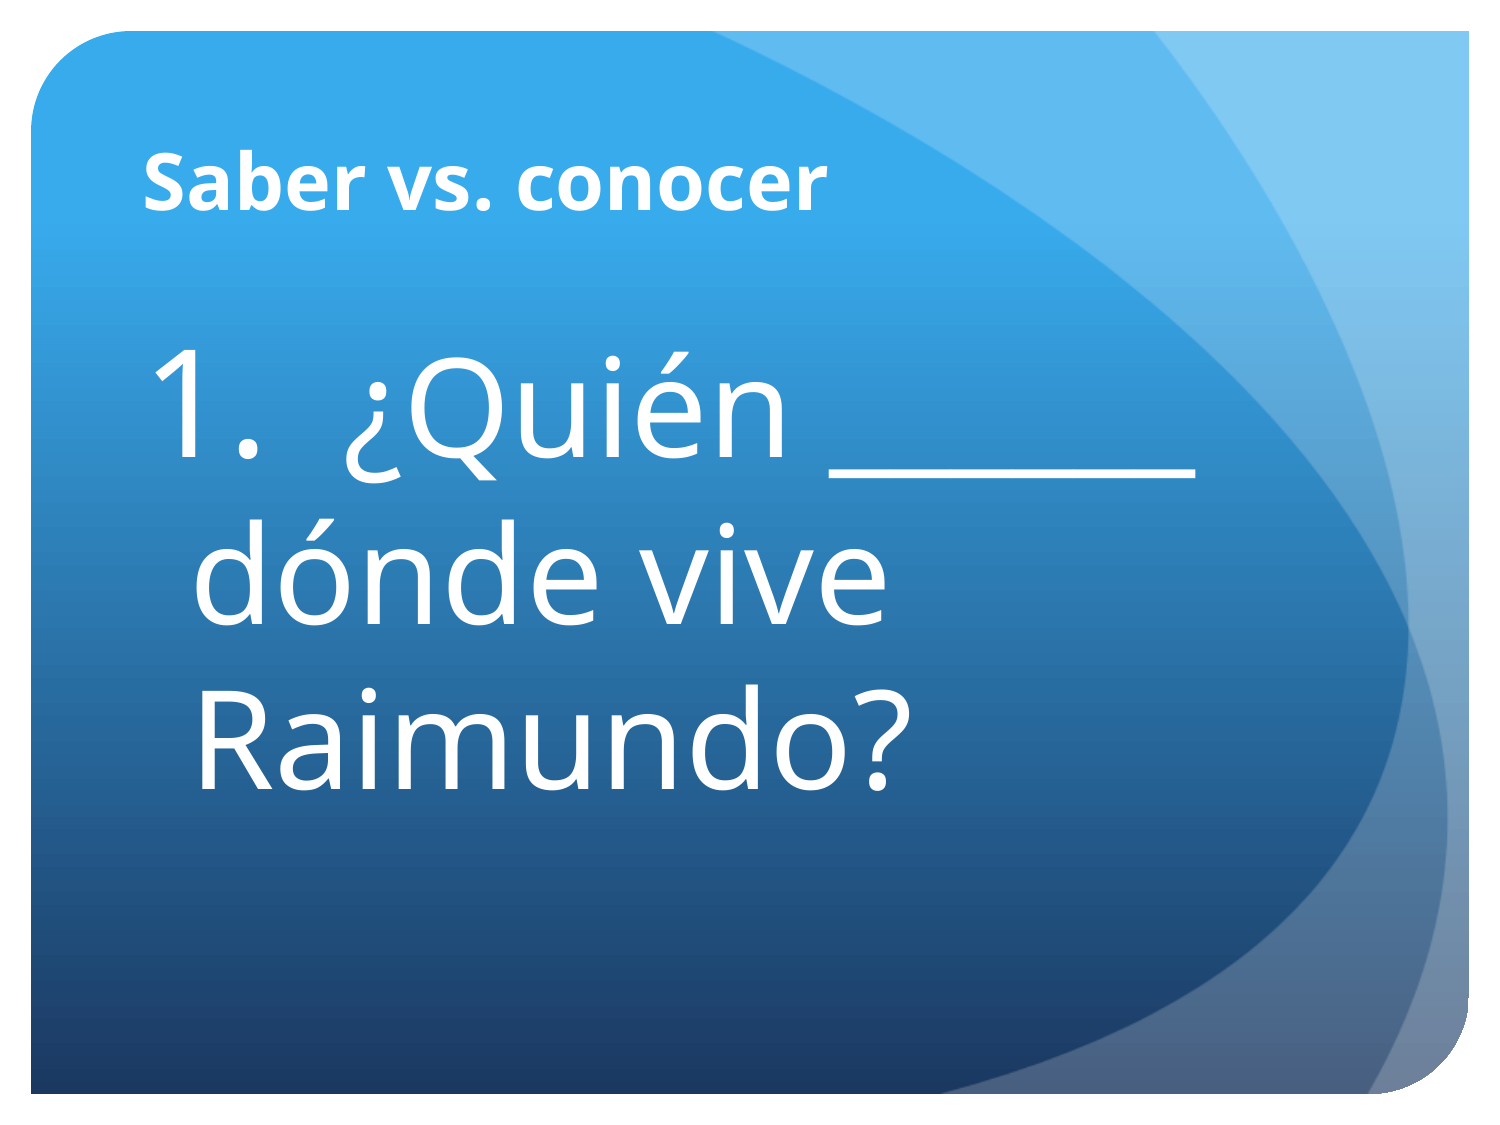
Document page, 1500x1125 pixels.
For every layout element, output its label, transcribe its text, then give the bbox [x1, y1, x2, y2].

title Saber vs. conocer [127, 62, 1372, 234]
list 1. ¿Quién ______ dónde vive Raimundo? [127, 299, 1372, 991]
picture [24, 30, 1473, 1094]
